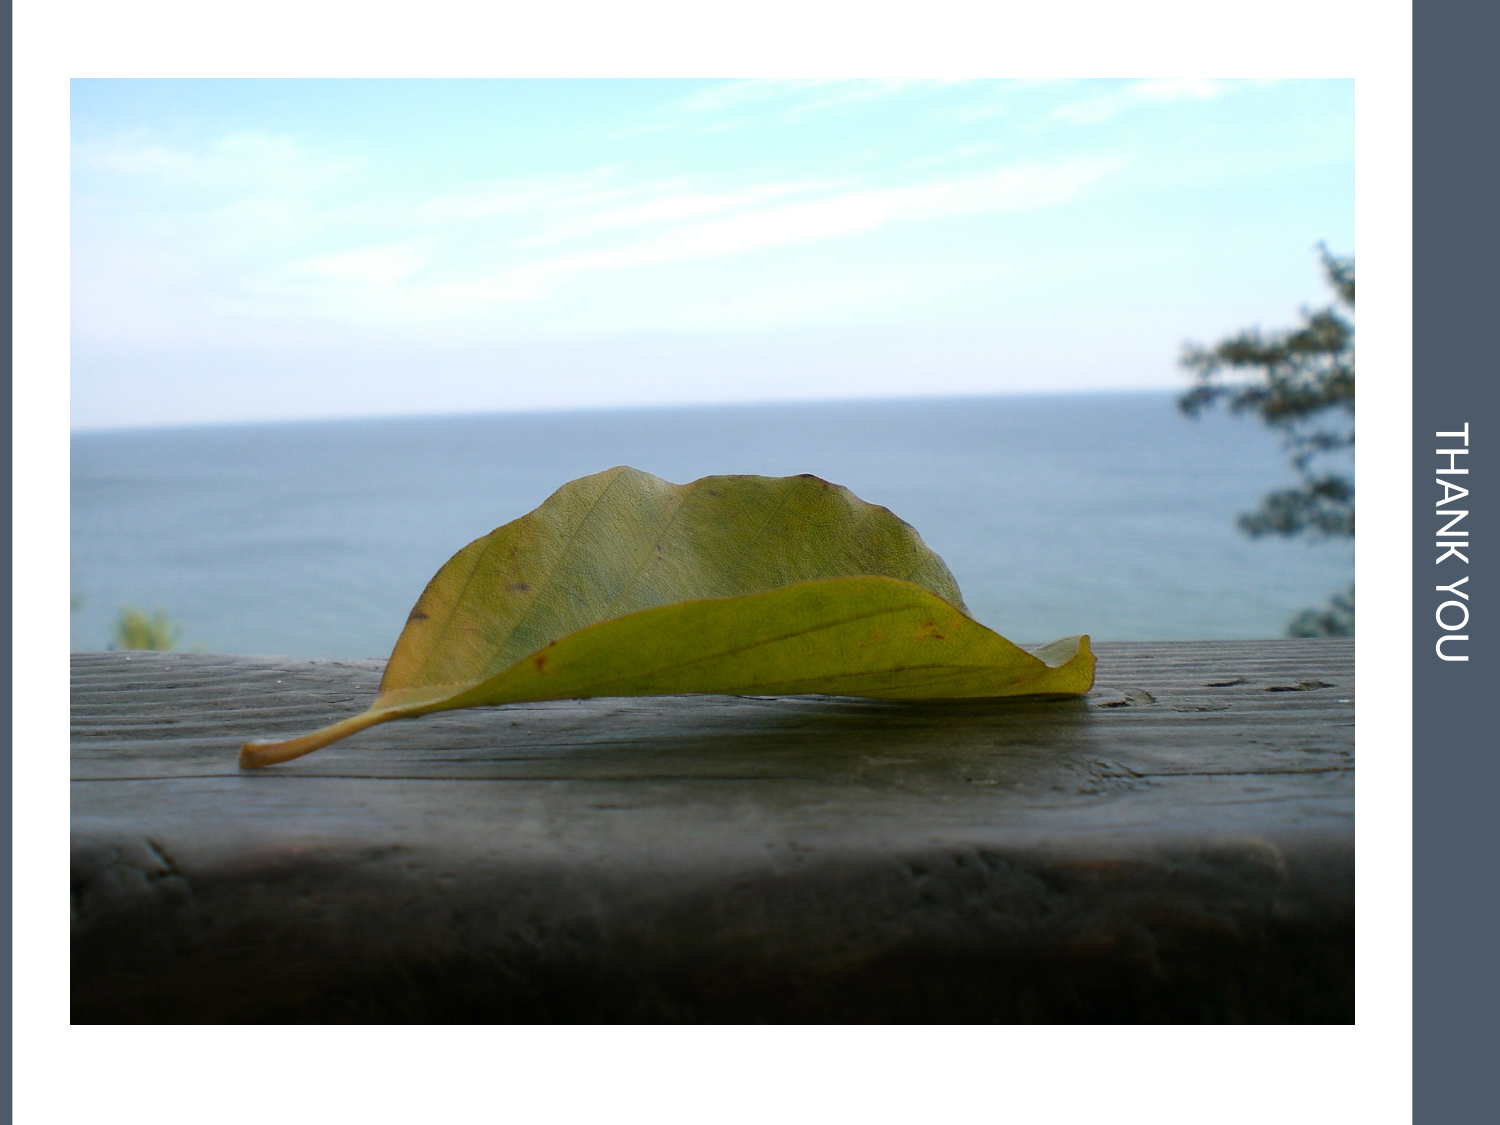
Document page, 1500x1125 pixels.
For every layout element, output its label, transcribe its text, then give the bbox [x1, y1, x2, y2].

title Thank You [1412, 62, 1500, 1025]
picture [70, 77, 1355, 1026]
